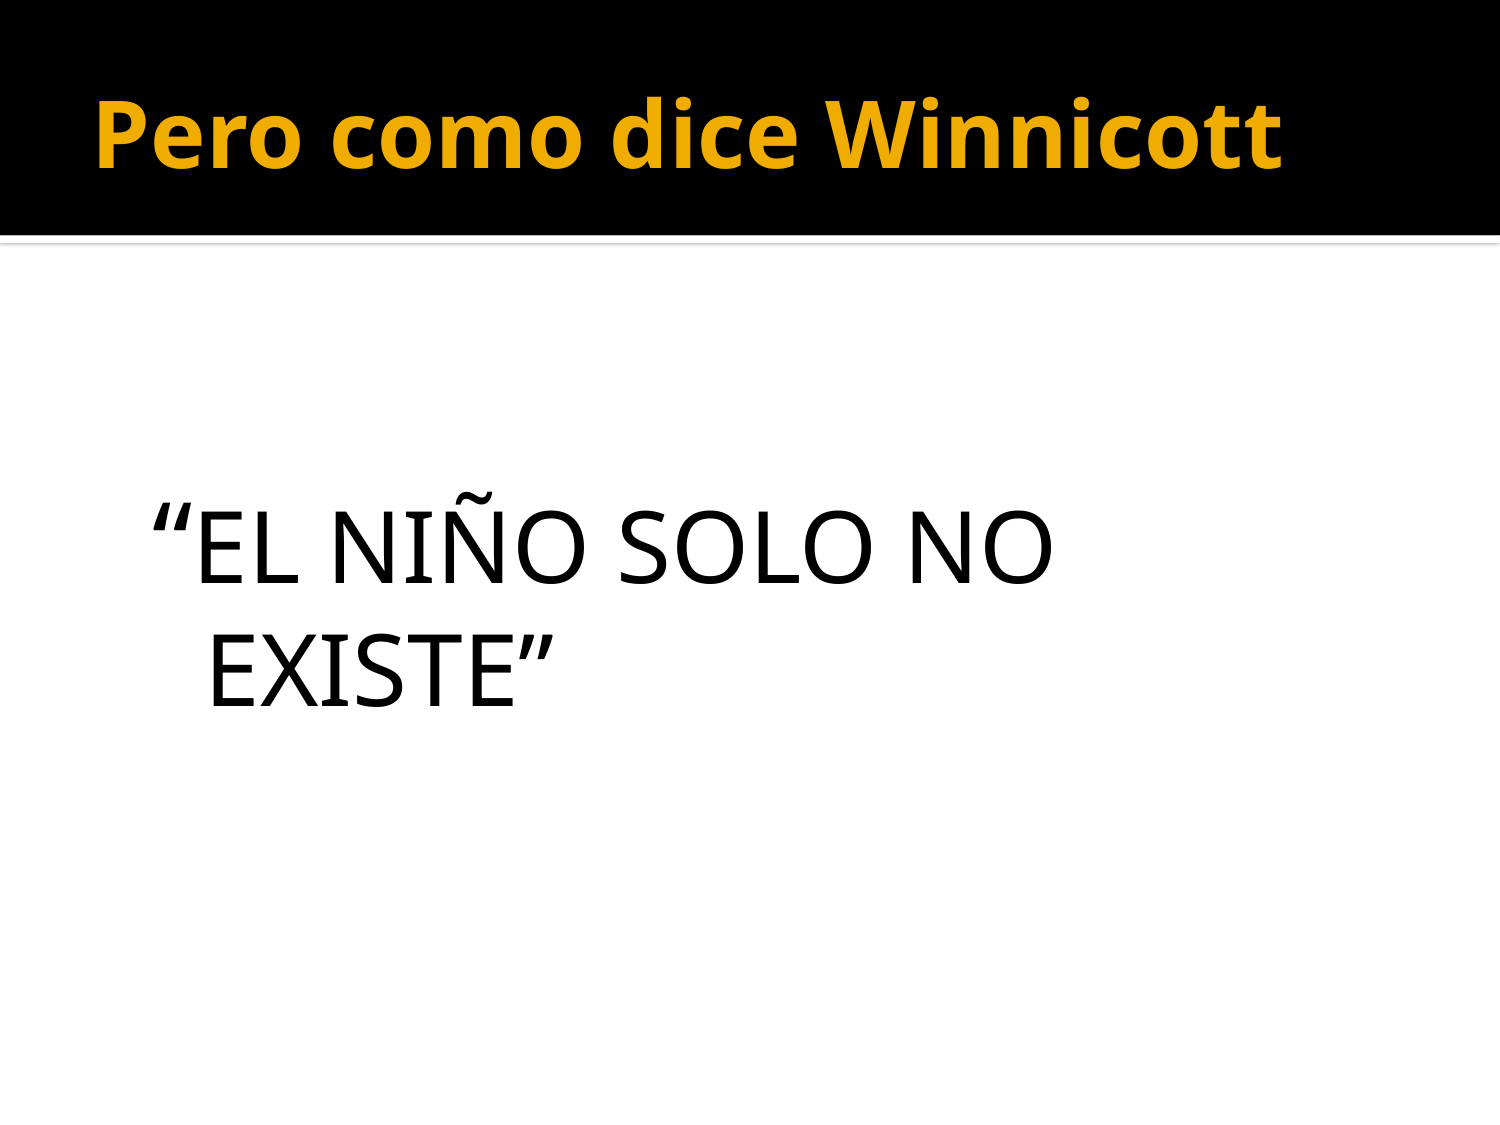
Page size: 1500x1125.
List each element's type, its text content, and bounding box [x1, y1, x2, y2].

list “EL NIÑO SOLO NO EXISTE” [123, 456, 1425, 1005]
title Pero como dice Winnicott [76, 30, 1427, 232]
